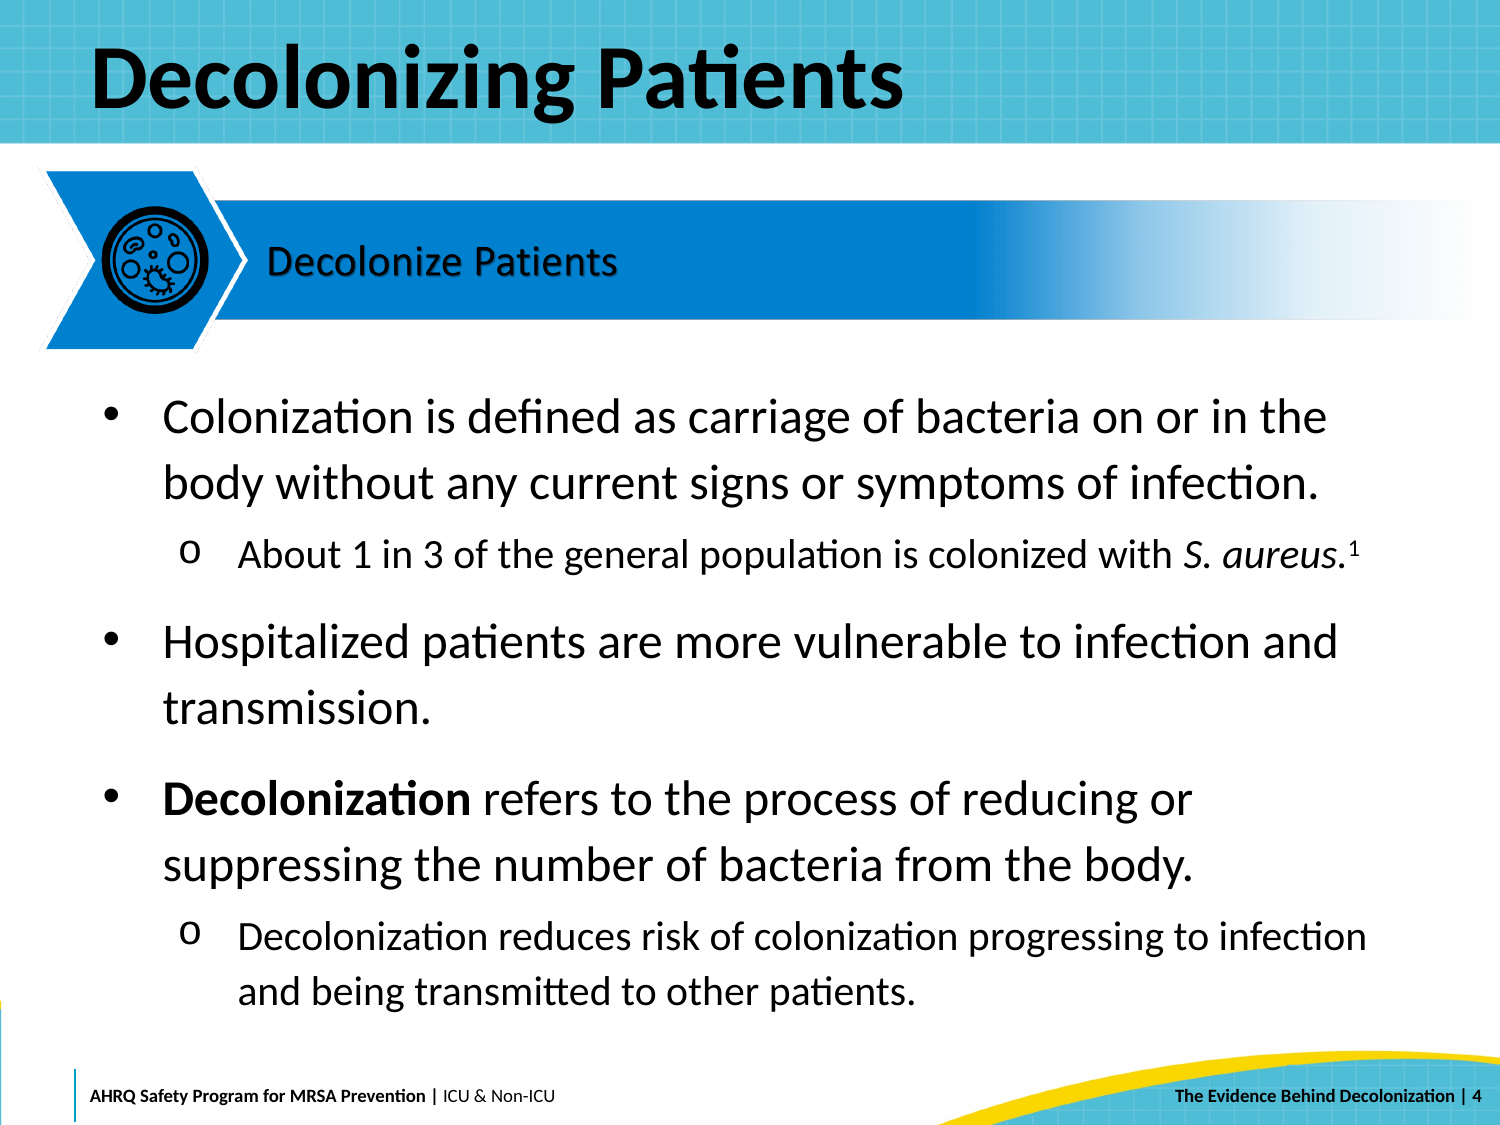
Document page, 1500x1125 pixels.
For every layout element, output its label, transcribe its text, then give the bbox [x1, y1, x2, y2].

slide_number | 4 [1455, 1065, 1500, 1125]
title Decolonizing Patients [75, 0, 1425, 150]
picture [0, 0, 1500, 1125]
list Colonization is defined as carriage of bacteria on or in the body without any current signs or symptoms of infection. About 1 in 3 of the general population is colonized with S. aureus.1 Hospitalized patients are more vulnerable to infection and transmission. Decolonization refers to the process of reducing or suppressing the number of bacteria from the body. Decolonization reduces risk of colonization progressing to infection and being transmitted to other patients. [87, 370, 1413, 1065]
